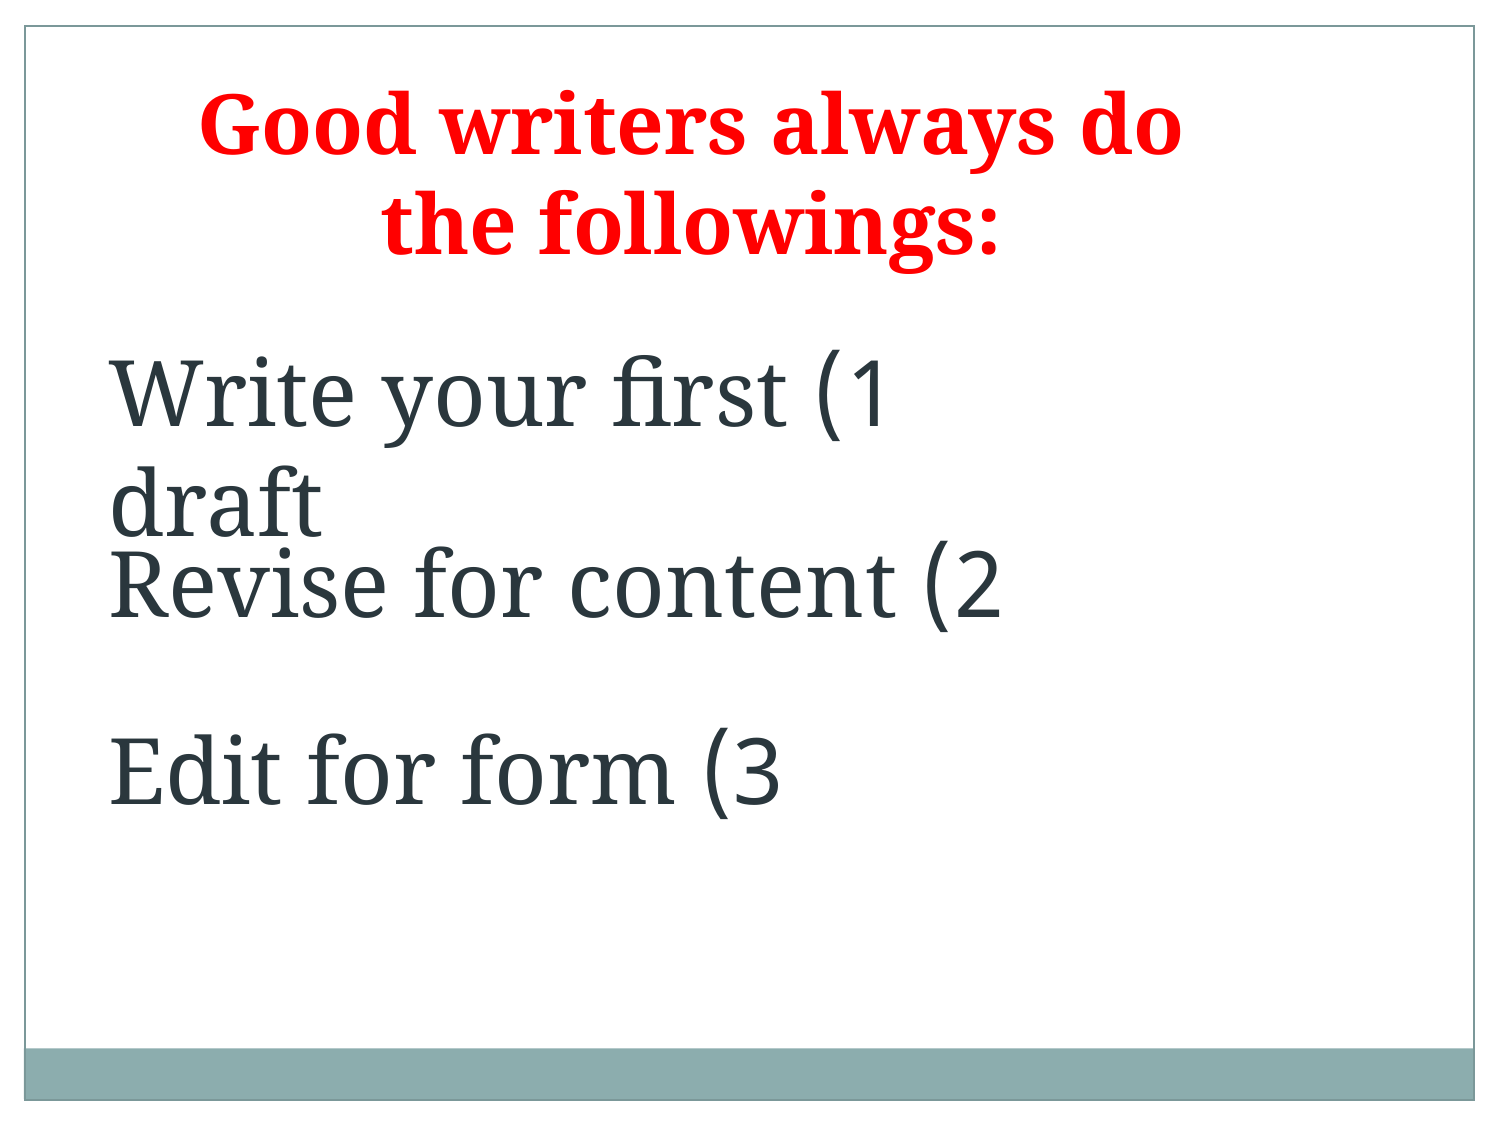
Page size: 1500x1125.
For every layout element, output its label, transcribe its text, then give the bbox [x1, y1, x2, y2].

text_box Good writers always do the followings: [128, 64, 1254, 279]
text_box 1) Write your first draft [93, 327, 1114, 518]
text_box 3) Edit for form [93, 705, 1114, 831]
text_box 2) Revise for content [93, 518, 1114, 643]
